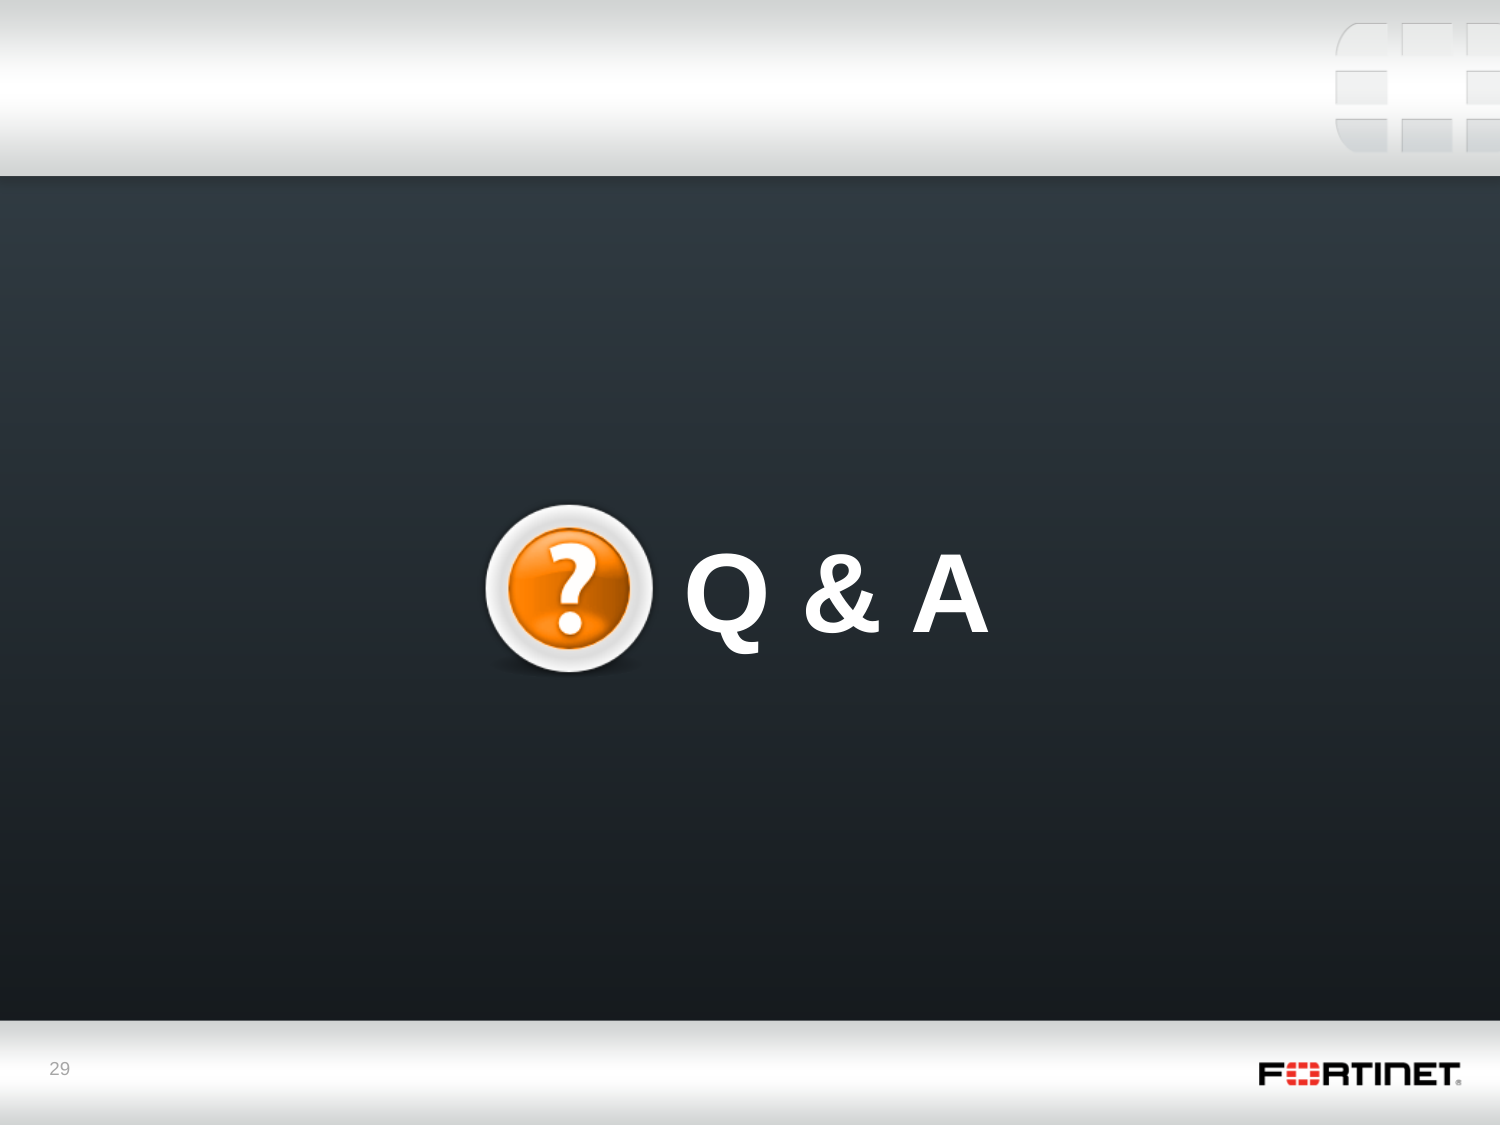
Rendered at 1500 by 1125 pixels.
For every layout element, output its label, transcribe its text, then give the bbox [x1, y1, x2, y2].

picture [0, 0, 1500, 1125]
list Q & A [249, 512, 1425, 976]
